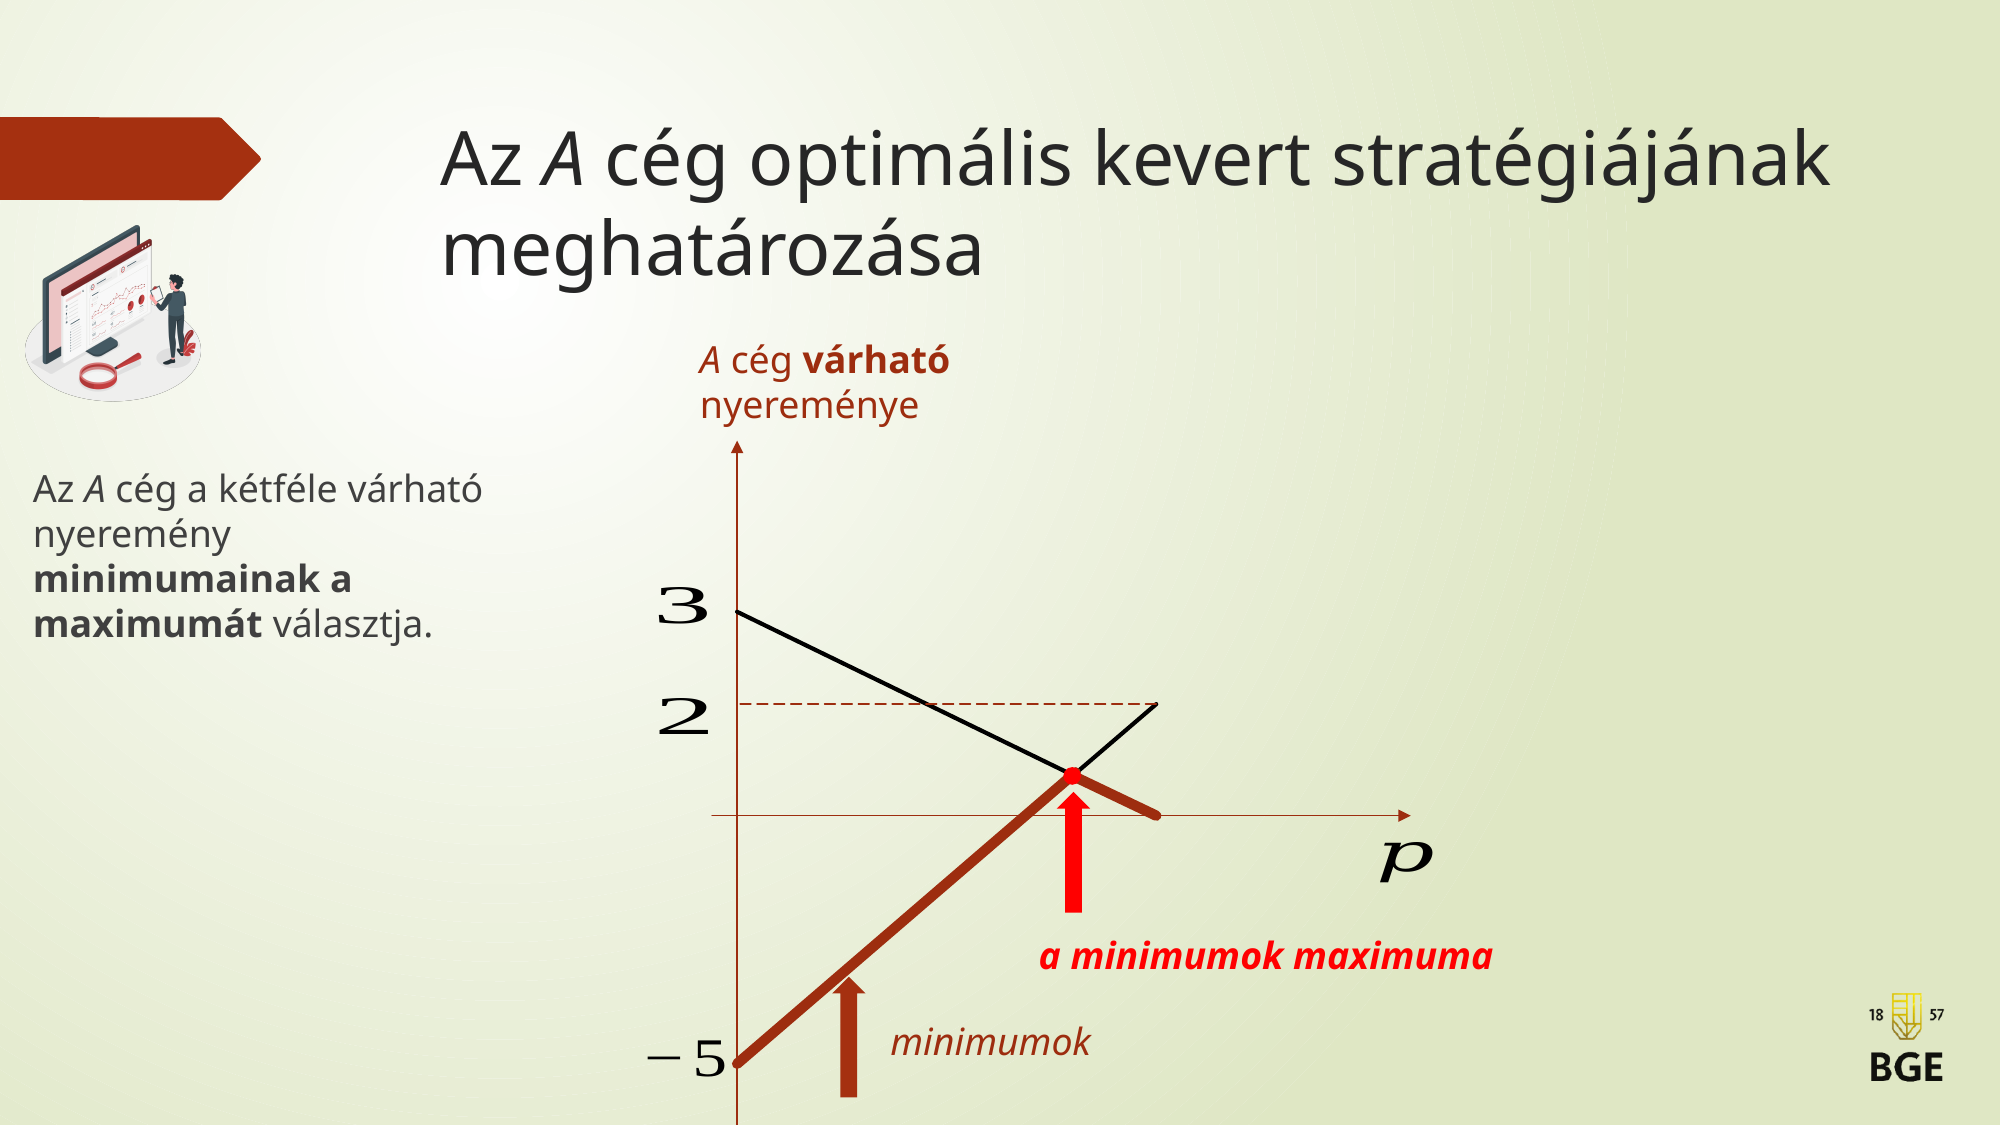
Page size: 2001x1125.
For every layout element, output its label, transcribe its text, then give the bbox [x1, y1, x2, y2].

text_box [736, 705, 1157, 776]
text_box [736, 771, 1076, 1064]
picture [17, 217, 208, 408]
title Az A cég optimális kevert stratégiájának meghatározása [425, 102, 1888, 313]
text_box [1079, 824, 1157, 1064]
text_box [1075, 776, 1157, 816]
text_box A cég várható nyereménye [685, 328, 1013, 434]
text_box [736, 611, 1157, 703]
text_box a minimumok maximuma [1415, 924, 1564, 985]
picture [1853, 984, 1958, 1090]
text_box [711, 440, 1412, 1125]
text_box Az A cég a kétféle várható nyeremény minimumainak a maximumát választja. [18, 457, 518, 719]
